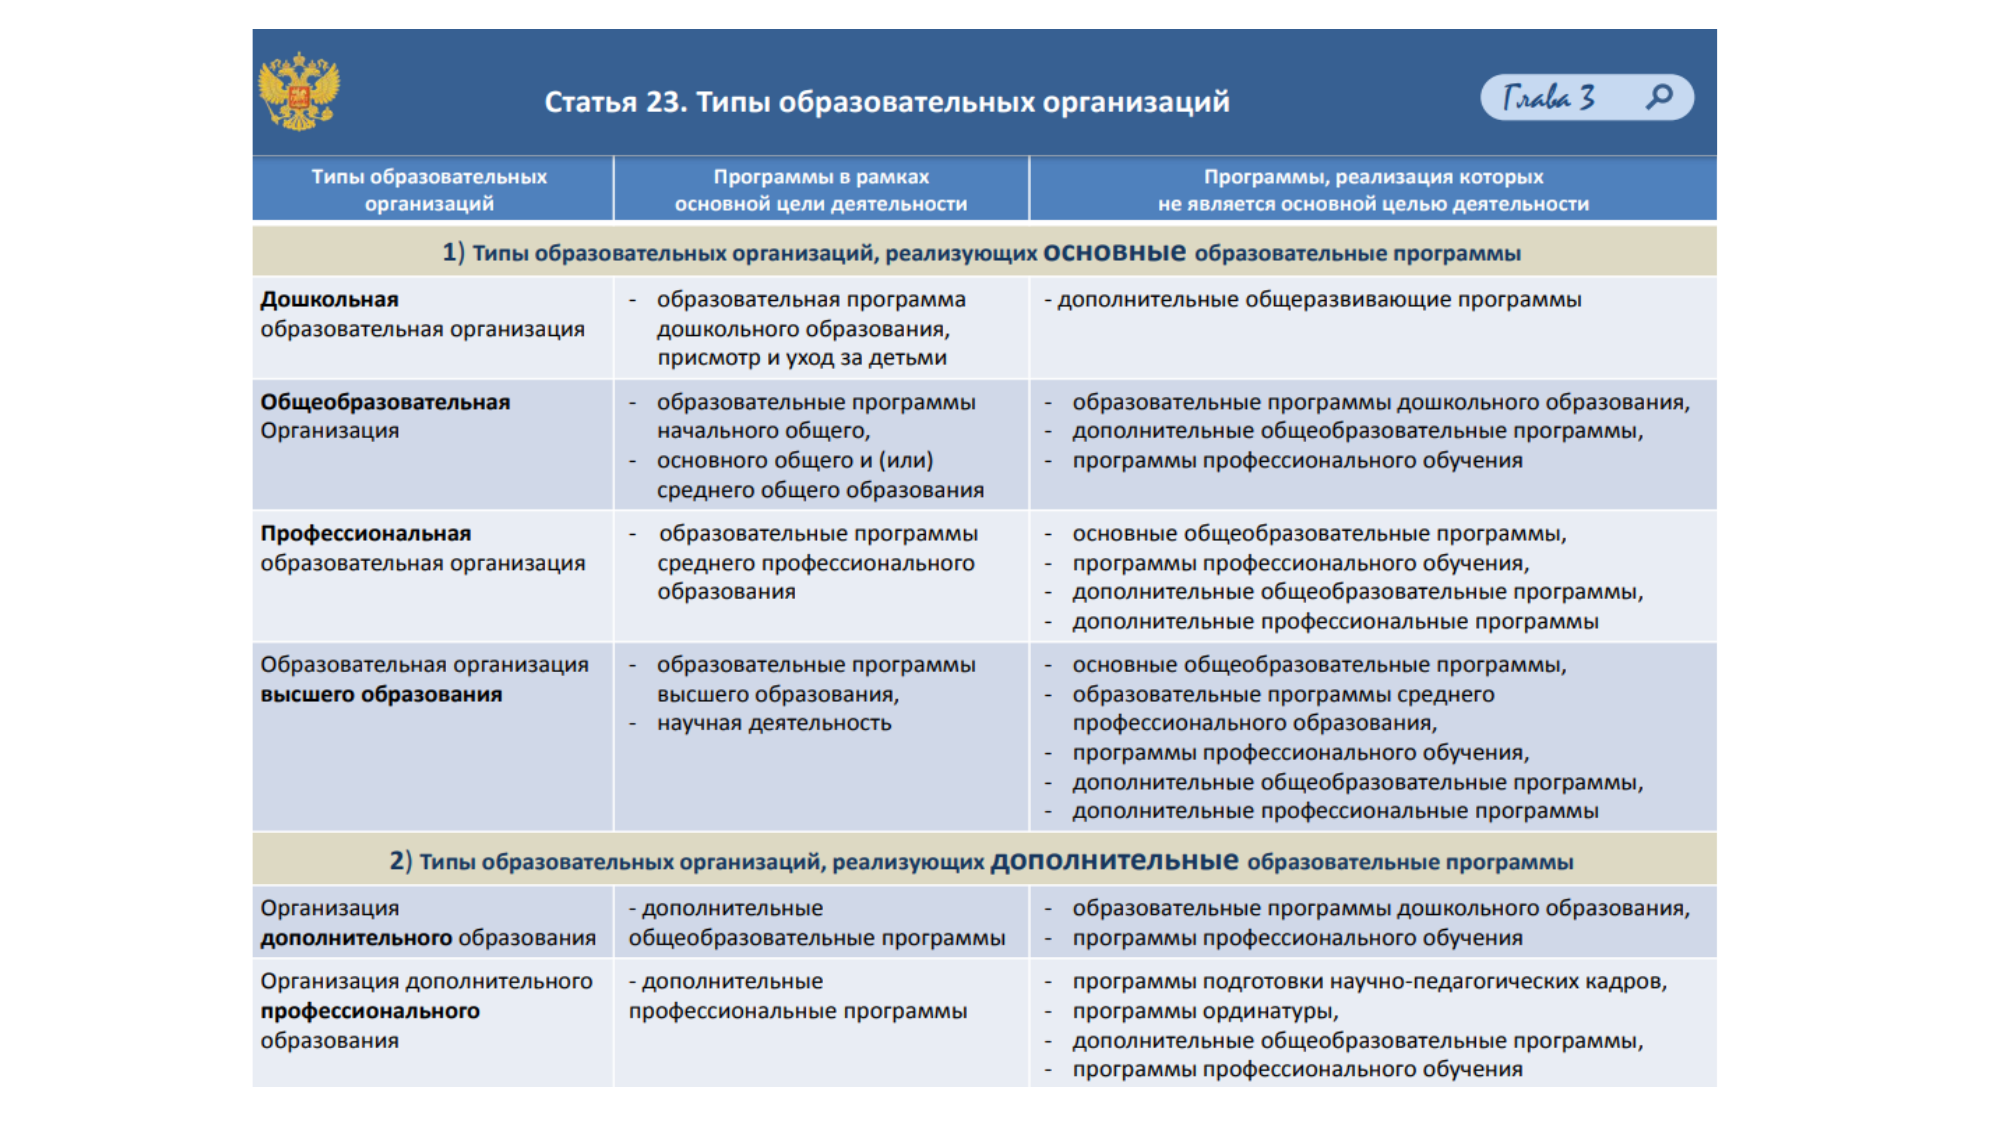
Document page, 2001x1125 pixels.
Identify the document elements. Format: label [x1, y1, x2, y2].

picture [252, 29, 1718, 1087]
